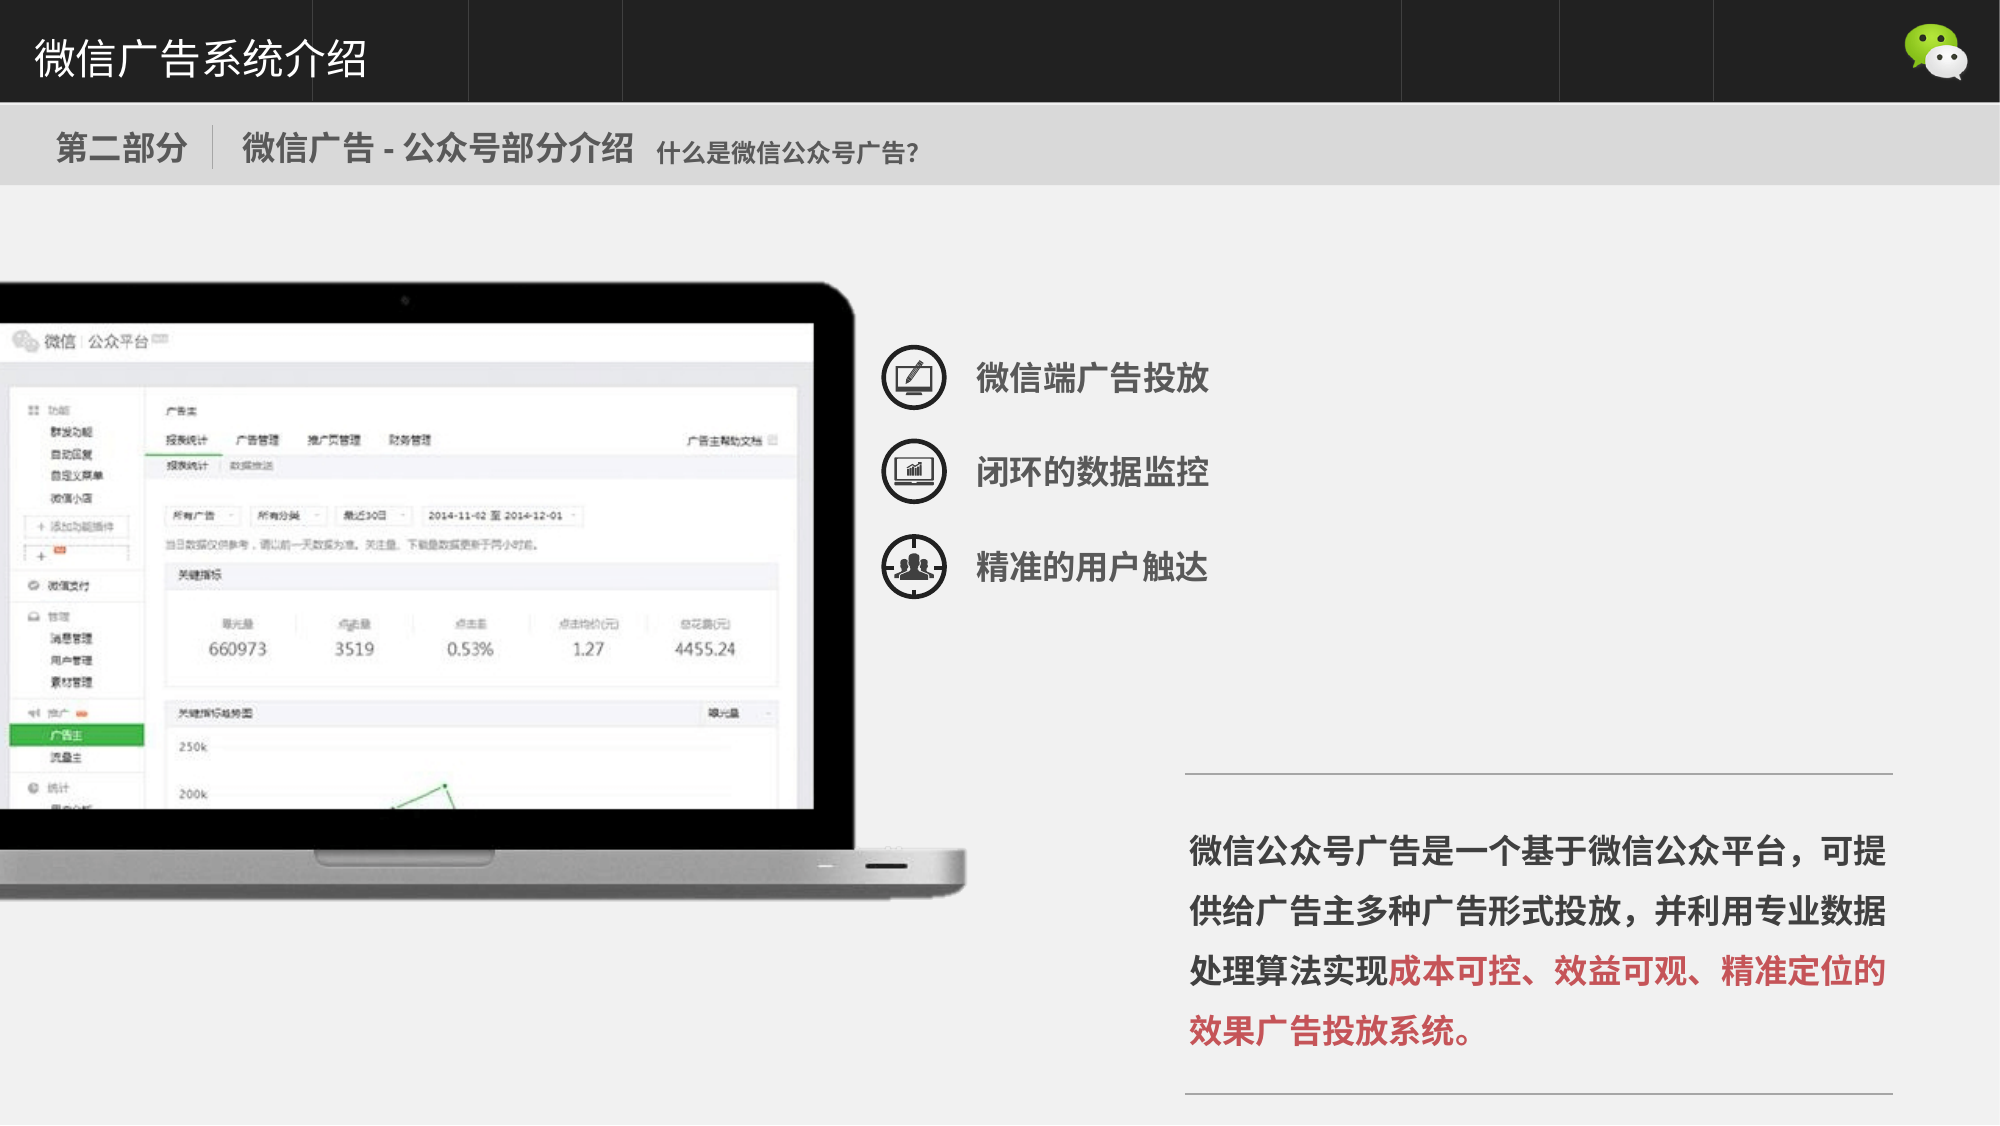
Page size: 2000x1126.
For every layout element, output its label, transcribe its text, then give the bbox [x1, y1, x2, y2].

text_box 微信端广告投放 [986, 349, 1225, 405]
picture [1890, 12, 1980, 97]
list 第二部分 [40, 119, 209, 176]
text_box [883, 346, 945, 408]
text_box 闭环的数据监控 [986, 443, 1225, 499]
text_box 精准的用户触达 [986, 539, 1224, 594]
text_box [883, 536, 945, 598]
picture [0, 260, 981, 917]
text_box 什么是微信公众号广告？ [641, 129, 981, 175]
list 微信广告系统介绍 [19, 19, 882, 98]
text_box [883, 440, 945, 502]
title 微信广告-公众号部分介绍 [227, 119, 693, 176]
text_box 微信公众号广告是一个基于微信公众平台，可提供给广告主多种广告形式投放，并利用专业数据处理算法实现成本可控、效益可观、精准定位的效果广告投放系统。 [1174, 802, 1922, 1058]
